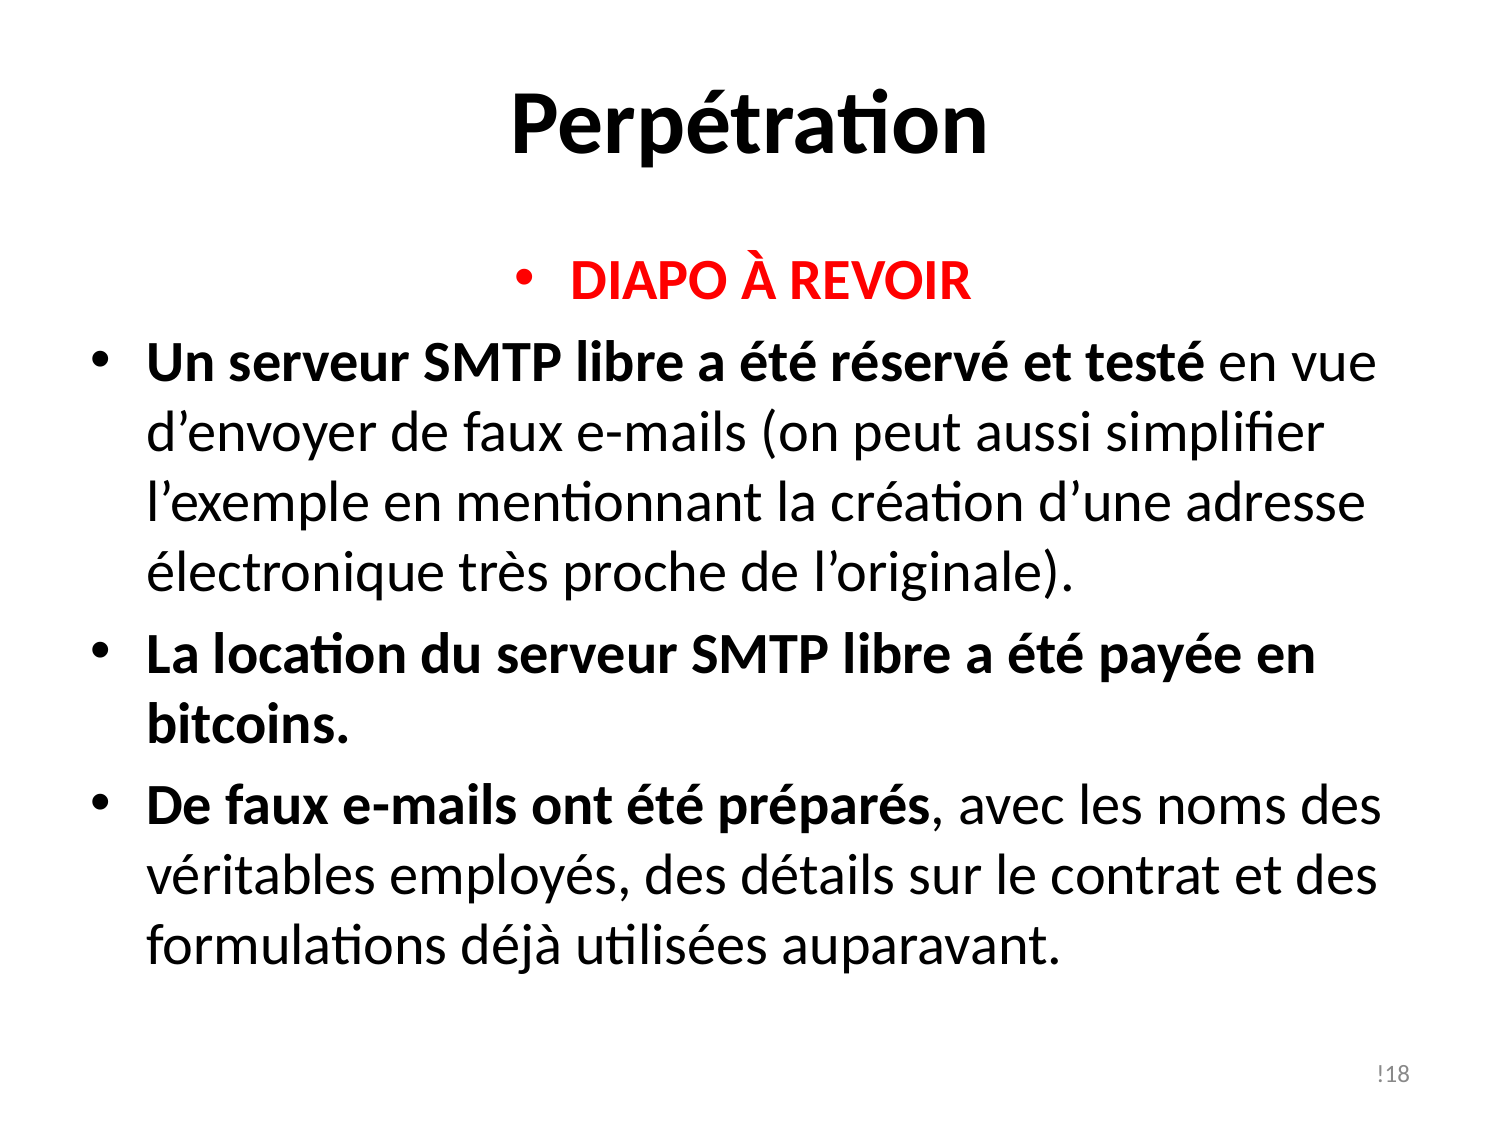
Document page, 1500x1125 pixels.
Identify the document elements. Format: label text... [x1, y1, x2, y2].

slide_number !18 [1074, 1042, 1425, 1103]
list DIAPO À REVOIR Un serveur SMTP libre a été réservé et testé en vue d’envoyer de faux e-mails (on peut aussi simplifier l’exemple en mentionnant la création d’une adresse électronique très proche de l’originale). La location du serveur SMTP libre a été payée en bitcoins. De faux e-mails ont été préparés, avec les noms des véritables employés, des détails sur le contrat et des formulations déjà utilisées auparavant. [74, 233, 1426, 977]
title Perpétration [74, 44, 1426, 189]
